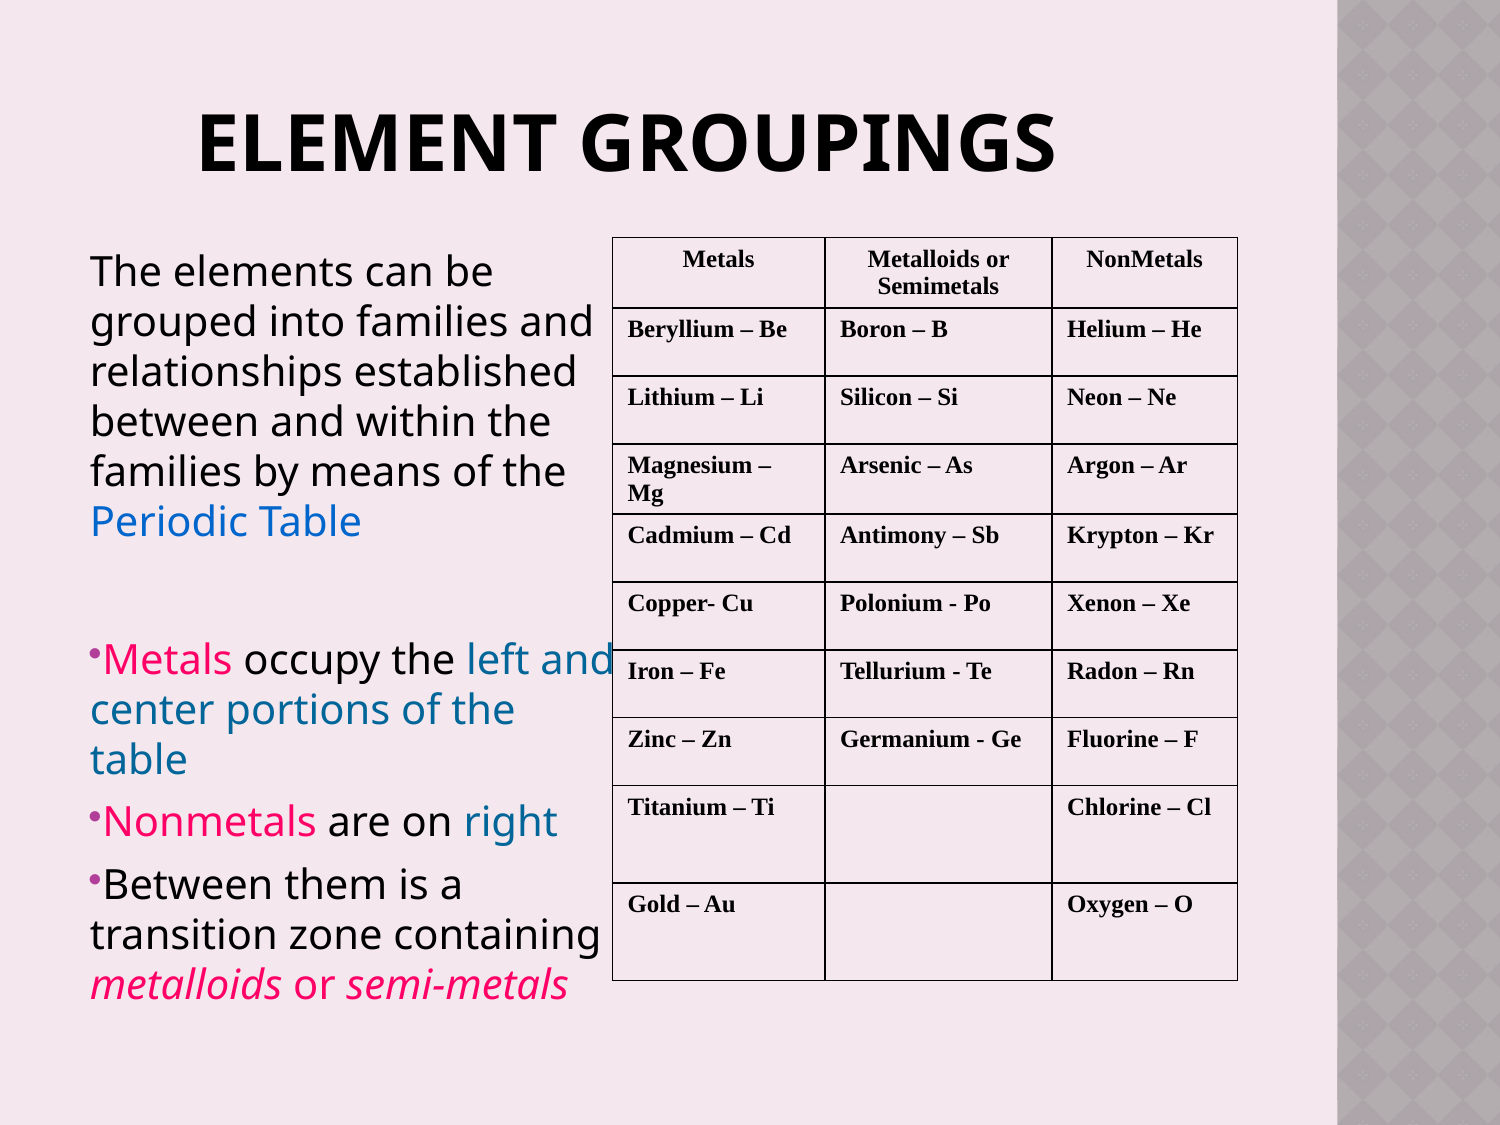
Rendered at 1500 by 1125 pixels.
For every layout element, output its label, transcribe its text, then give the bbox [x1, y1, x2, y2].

table_header Metalloids or Semimetals [826, 238, 1051, 307]
table_cell Gold – Au [613, 884, 824, 980]
table_cell Lithium – Li [613, 377, 824, 443]
table_cell Antimony – Sb [826, 515, 1051, 581]
table_cell Cadmium – Cd [613, 515, 824, 581]
table_cell Iron – Fe [613, 651, 824, 717]
table_header NonMetals [1053, 238, 1237, 307]
table_cell Xenon – Xe [1053, 583, 1237, 649]
table_cell Neon – Ne [1053, 377, 1237, 443]
table_cell Helium – He [1053, 309, 1237, 375]
table_cell Fluorine – F [1053, 718, 1237, 785]
table_cell Copper- Cu [613, 583, 824, 649]
table_cell [826, 786, 1051, 882]
table_cell Oxygen – O [1053, 884, 1237, 980]
table_cell Radon – Rn [1053, 651, 1237, 717]
table_header Metals [613, 238, 824, 307]
list The elements can be grouped into families and relationships established between and within the families by means of the Periodic Table Metals occupy the left and center portions of the table Nonmetals are on right Between them is a transition zone containing metalloids or semi‑metals [75, 237, 612, 975]
table_cell Krypton – Kr [1053, 515, 1237, 581]
table_cell Beryllium – Be [613, 309, 824, 375]
table_cell Silicon – Si [826, 377, 1051, 443]
title Element Groupings [187, 37, 1450, 188]
table_cell Zinc – Zn [613, 718, 824, 785]
table_cell Polonium - Po [826, 583, 1051, 649]
table_cell Arsenic – As [826, 445, 1051, 513]
table_cell Magnesium – Mg [613, 445, 824, 513]
table_cell Boron – B [826, 309, 1051, 375]
table_cell Germanium - Ge [826, 718, 1051, 785]
table_cell Chlorine – Cl [1053, 786, 1237, 882]
table_cell Argon – Ar [1053, 445, 1237, 513]
table_cell Tellurium - Te [826, 651, 1051, 717]
table_cell [826, 884, 1051, 980]
table_cell Titanium – Ti [613, 786, 824, 882]
